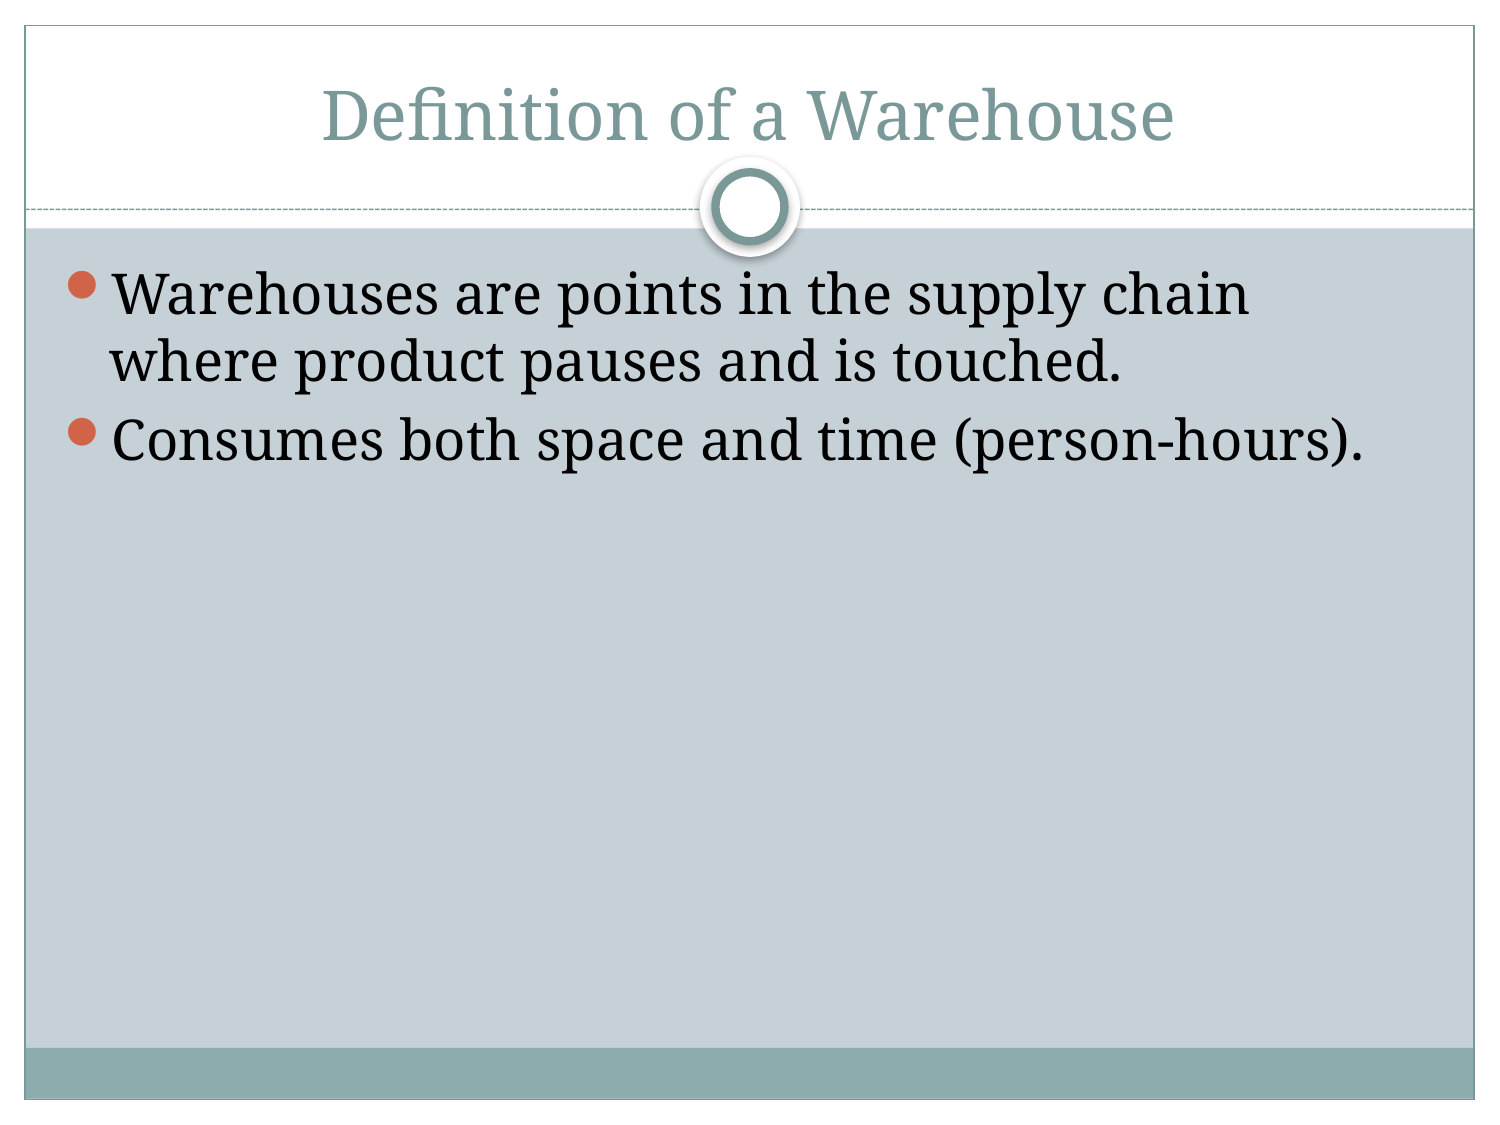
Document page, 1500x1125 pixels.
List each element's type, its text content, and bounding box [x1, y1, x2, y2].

list Warehouses are points in the supply chain where product pauses and is touched. Consumes both space and time (person-hours). [49, 250, 1445, 1001]
title Definition of a Warehouse [49, 37, 1450, 162]
